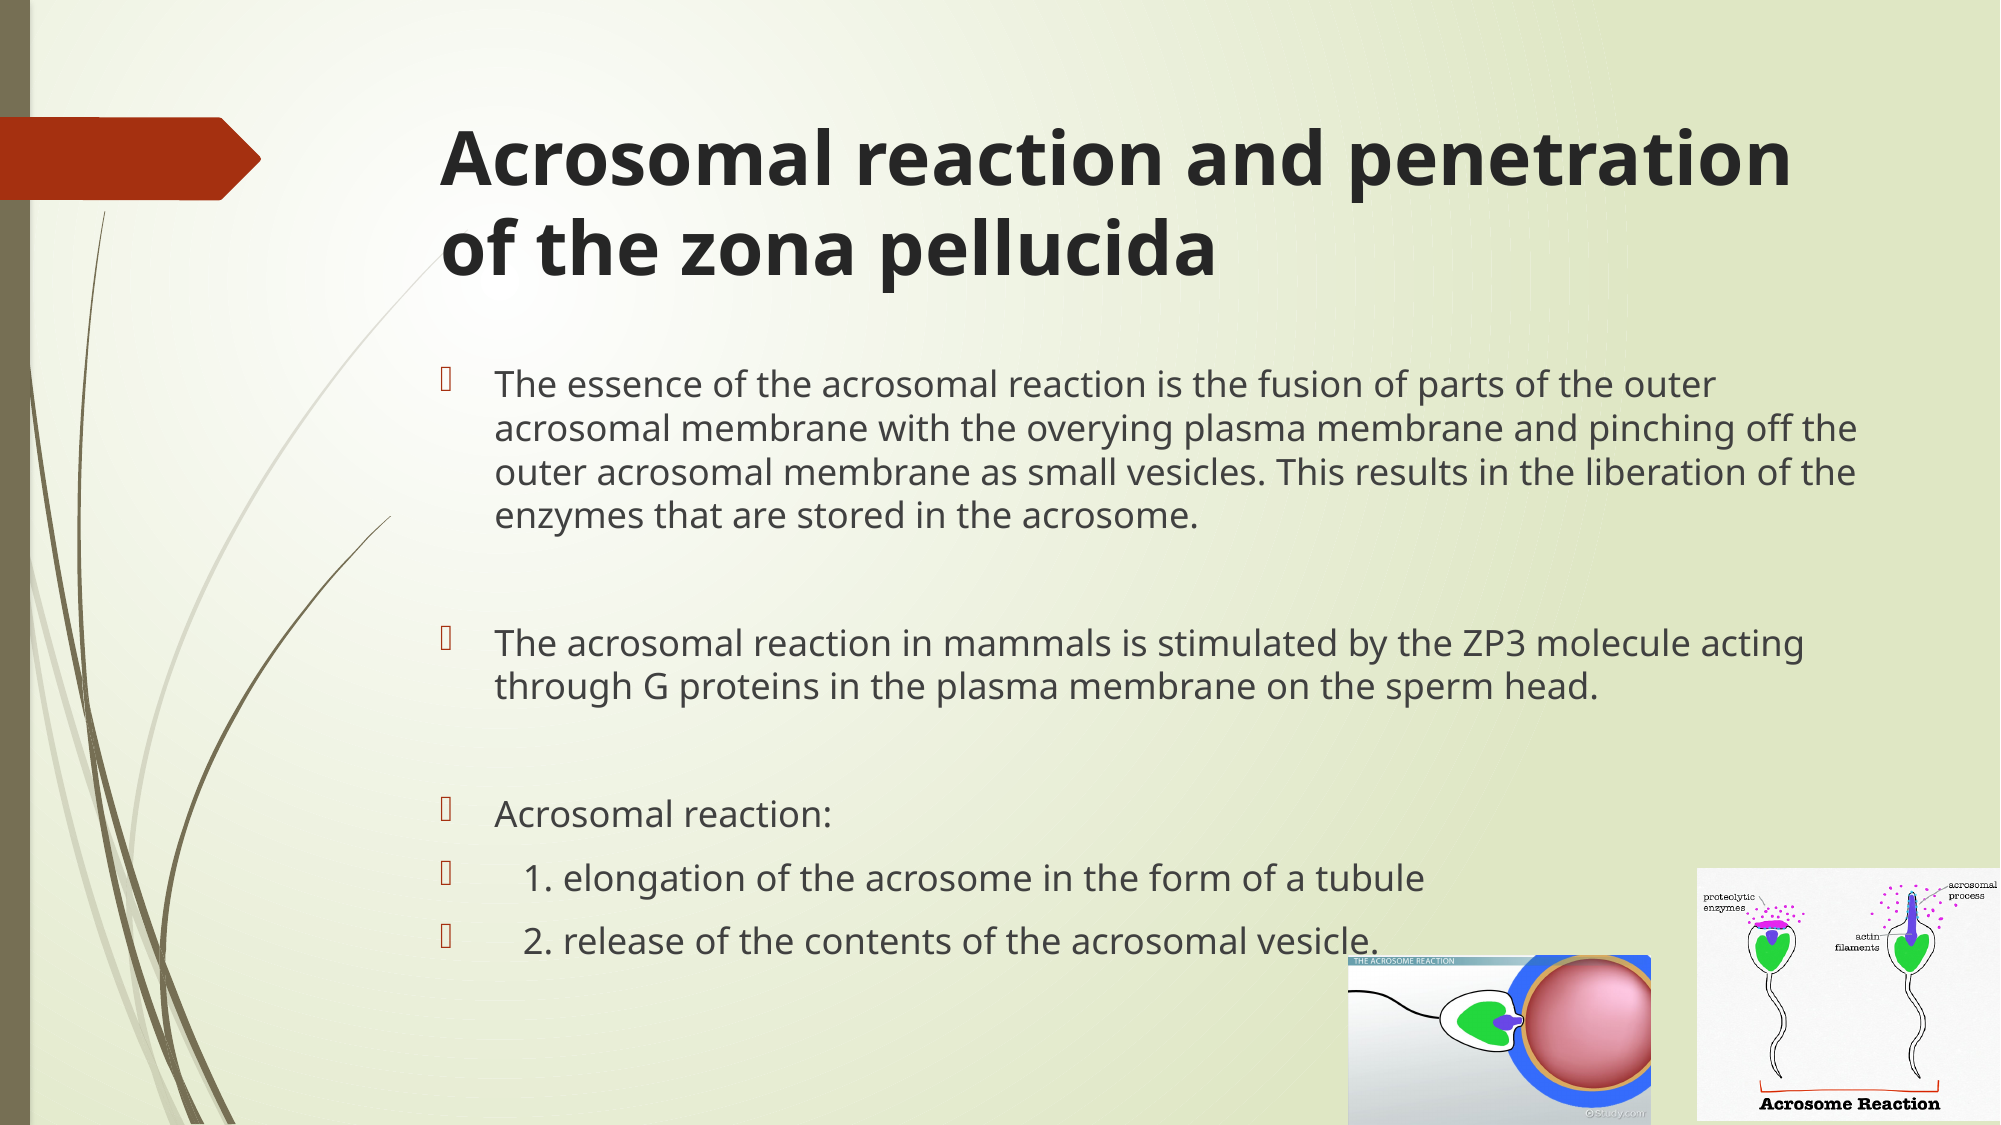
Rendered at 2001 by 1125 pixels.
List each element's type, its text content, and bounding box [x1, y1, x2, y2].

list The essence of the acrosomal reaction is the fusion of parts of the outer acrosomal membrane with the overying plasma membrane and pinching off the outer acrosomal membrane as small vesicles. This results in the liberation of the enzymes that are stored in the acrosome. The acrosomal reaction in mammals is stimulated by the ZP3 molecule acting through G proteins in the plasma membrane on the sperm head. Acrosomal reaction: 1. elongation of the acrosome in the form of a tubule 2. release of the contents of the acrosomal vesicle. [424, 353, 1888, 974]
title Acrosomal reaction and penetration of the zona pellucida [425, 102, 1888, 313]
picture [1697, 868, 2000, 1121]
picture [1348, 955, 1651, 1125]
